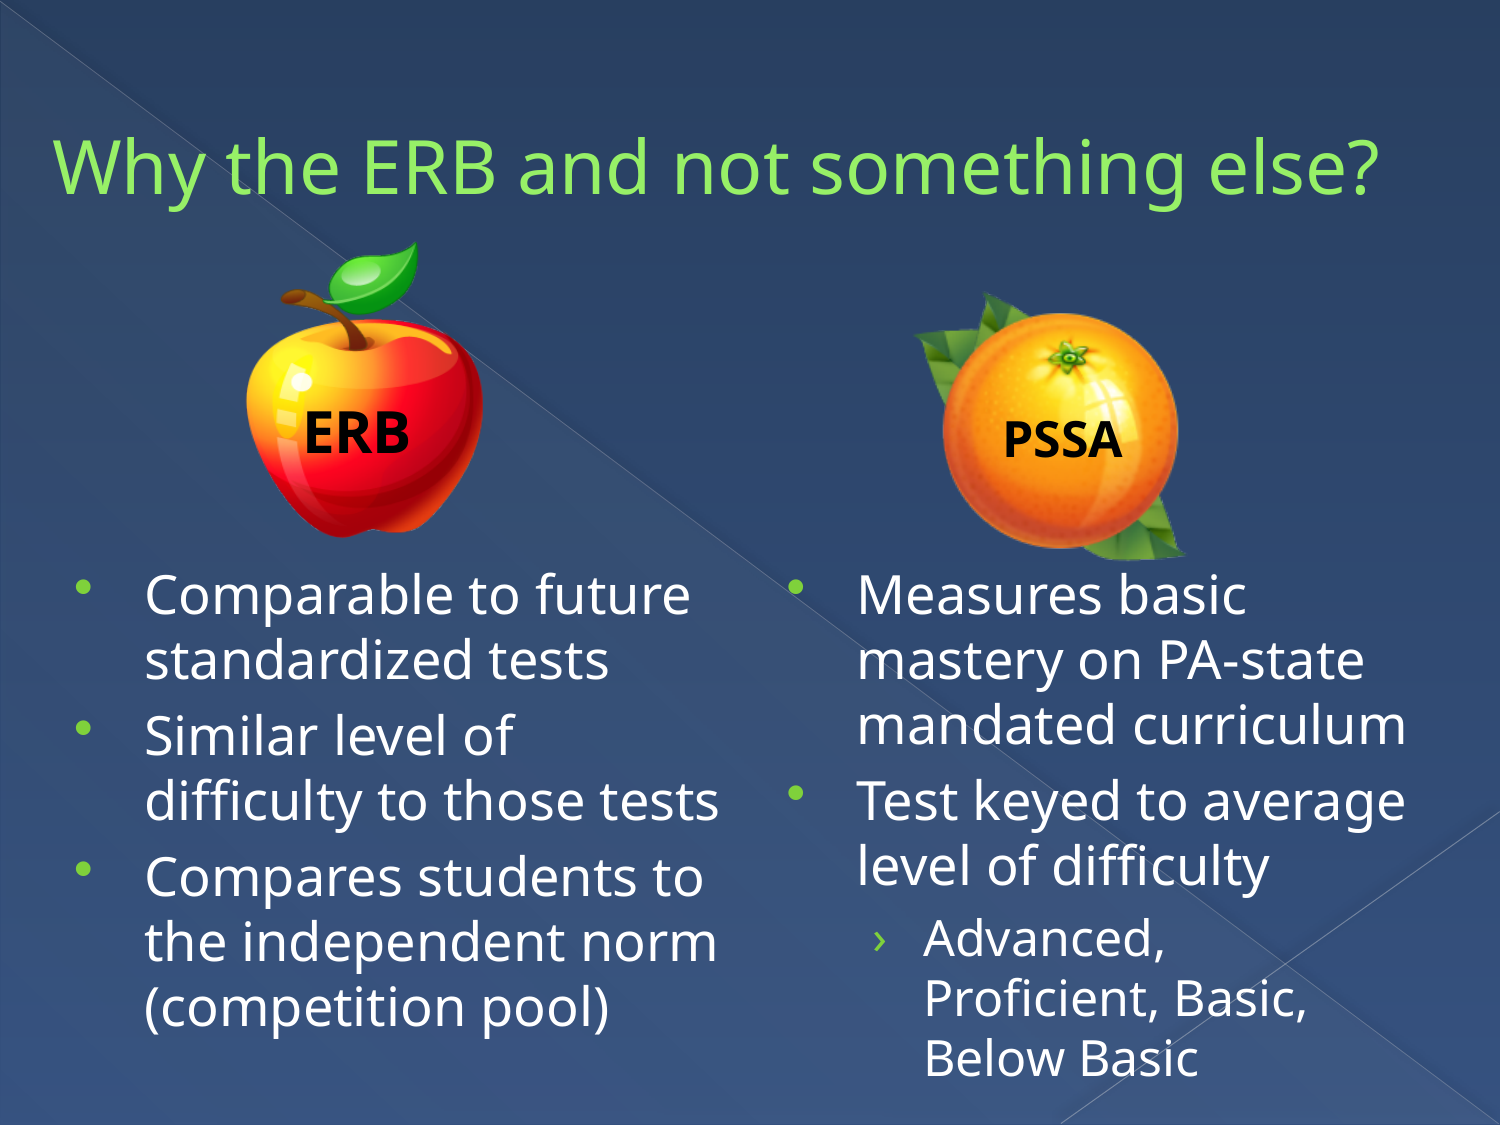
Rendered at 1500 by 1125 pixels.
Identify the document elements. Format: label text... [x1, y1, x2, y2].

list Comparable to future standardized tests Similar level of difficulty to those tests Compares students to the independent norm (competition pool) [50, 324, 738, 1125]
picture [912, 287, 1195, 569]
title Why the ERB and not something else? [37, 50, 1500, 280]
picture [199, 237, 538, 550]
list Measures basic mastery on PA-state mandated curriculum Test keyed to average level of difficulty Advanced, Proficient, Basic, Below Basic [762, 324, 1425, 1125]
